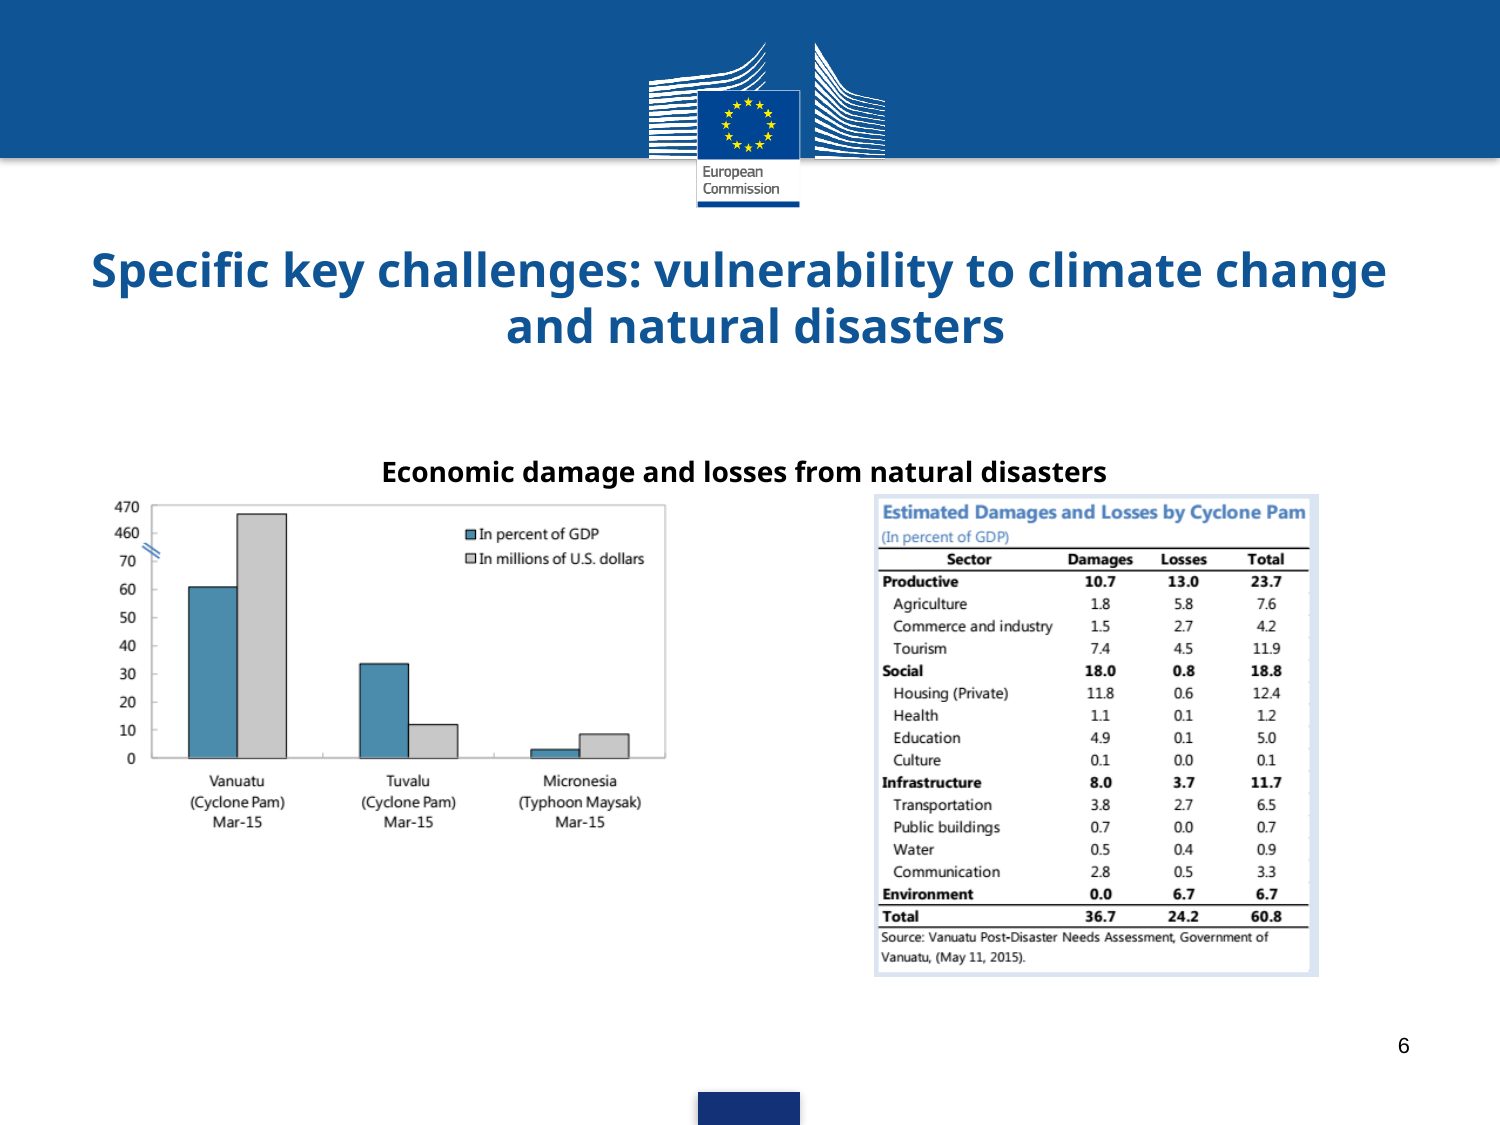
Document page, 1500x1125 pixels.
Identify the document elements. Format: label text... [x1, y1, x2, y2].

picture [649, 42, 885, 208]
picture [874, 494, 1319, 977]
title Specific key challenges: vulnerability to climate change and natural disasters [64, 219, 1415, 374]
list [85, 490, 690, 838]
text_box Economic damage and losses from natural disasters [366, 446, 1123, 496]
slide_number 6 [1074, 1024, 1425, 1103]
